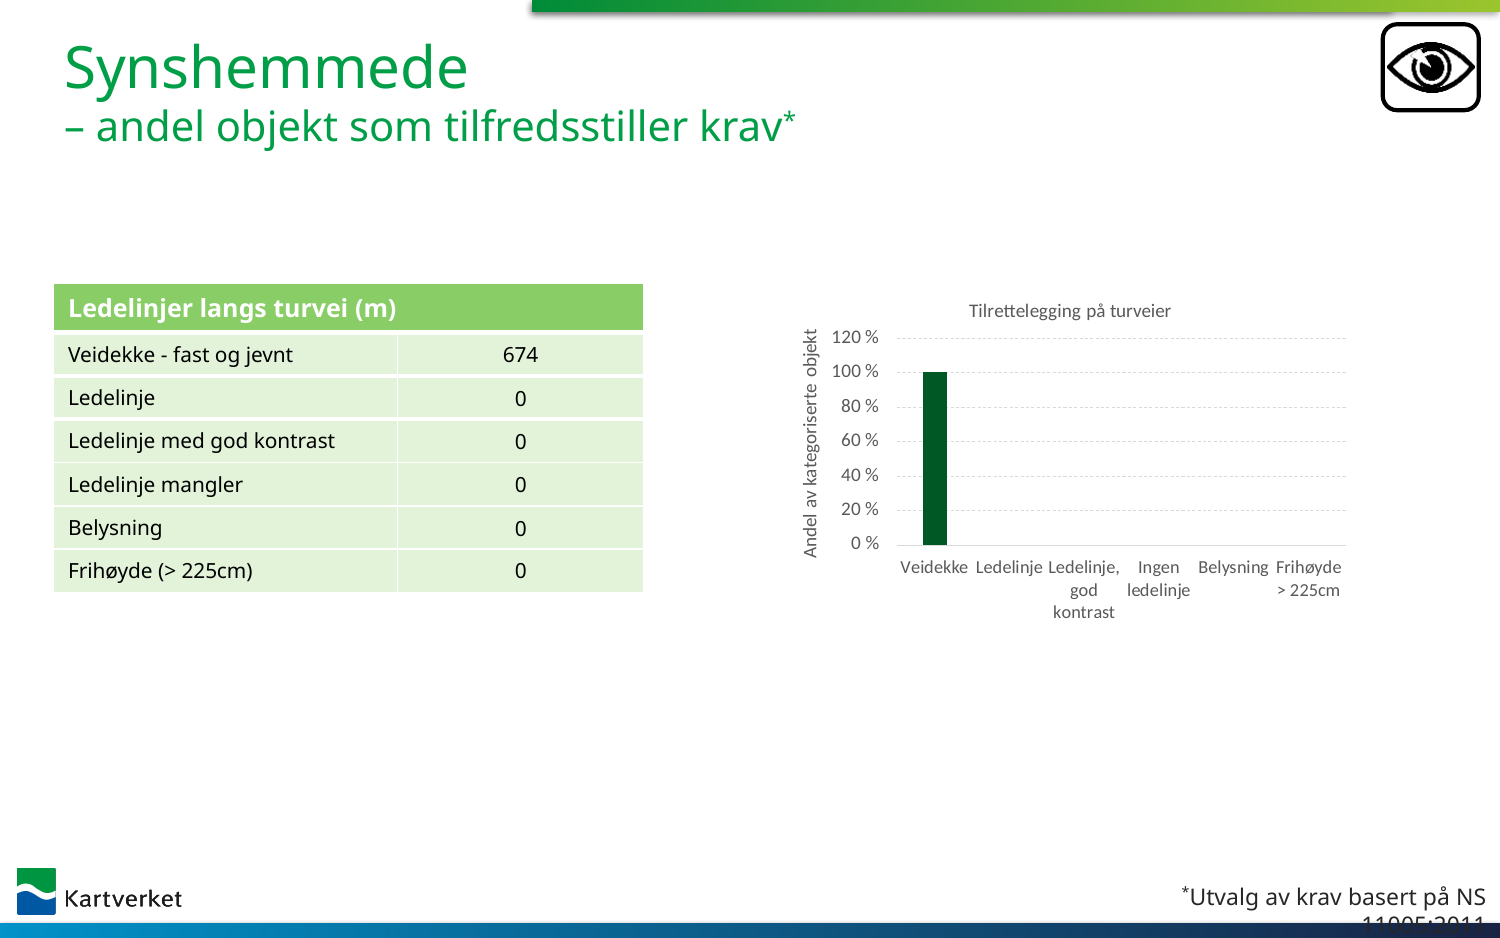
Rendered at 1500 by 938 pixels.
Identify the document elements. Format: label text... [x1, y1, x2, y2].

table_cell Ledelinje med god kontrast [54, 421, 397, 462]
picture [791, 291, 1349, 630]
table_cell 0 [398, 421, 643, 462]
table_cell Frihøyde (> 225cm) [54, 550, 397, 592]
table_cell 0 [398, 378, 643, 417]
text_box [1382, 24, 1480, 111]
table_cell 0 [398, 463, 643, 505]
table_cell Ledelinje mangler [54, 463, 397, 505]
text_box *Utvalg av krav basert på NS 11005:2011 [1068, 873, 1500, 938]
table_cell Ledelinje [54, 378, 397, 417]
table_cell 0 [398, 550, 643, 592]
table_cell Belysning [54, 507, 397, 548]
table_cell 0 [398, 507, 643, 548]
table_cell Veidekke - fast og jevnt [54, 335, 397, 374]
text_box Synshemmede – andel objekt som tilfredsstiller krav* [49, 24, 1431, 158]
table_header Ledelinjer langs turvei (m) [54, 284, 643, 330]
table_cell 674 [398, 335, 643, 374]
